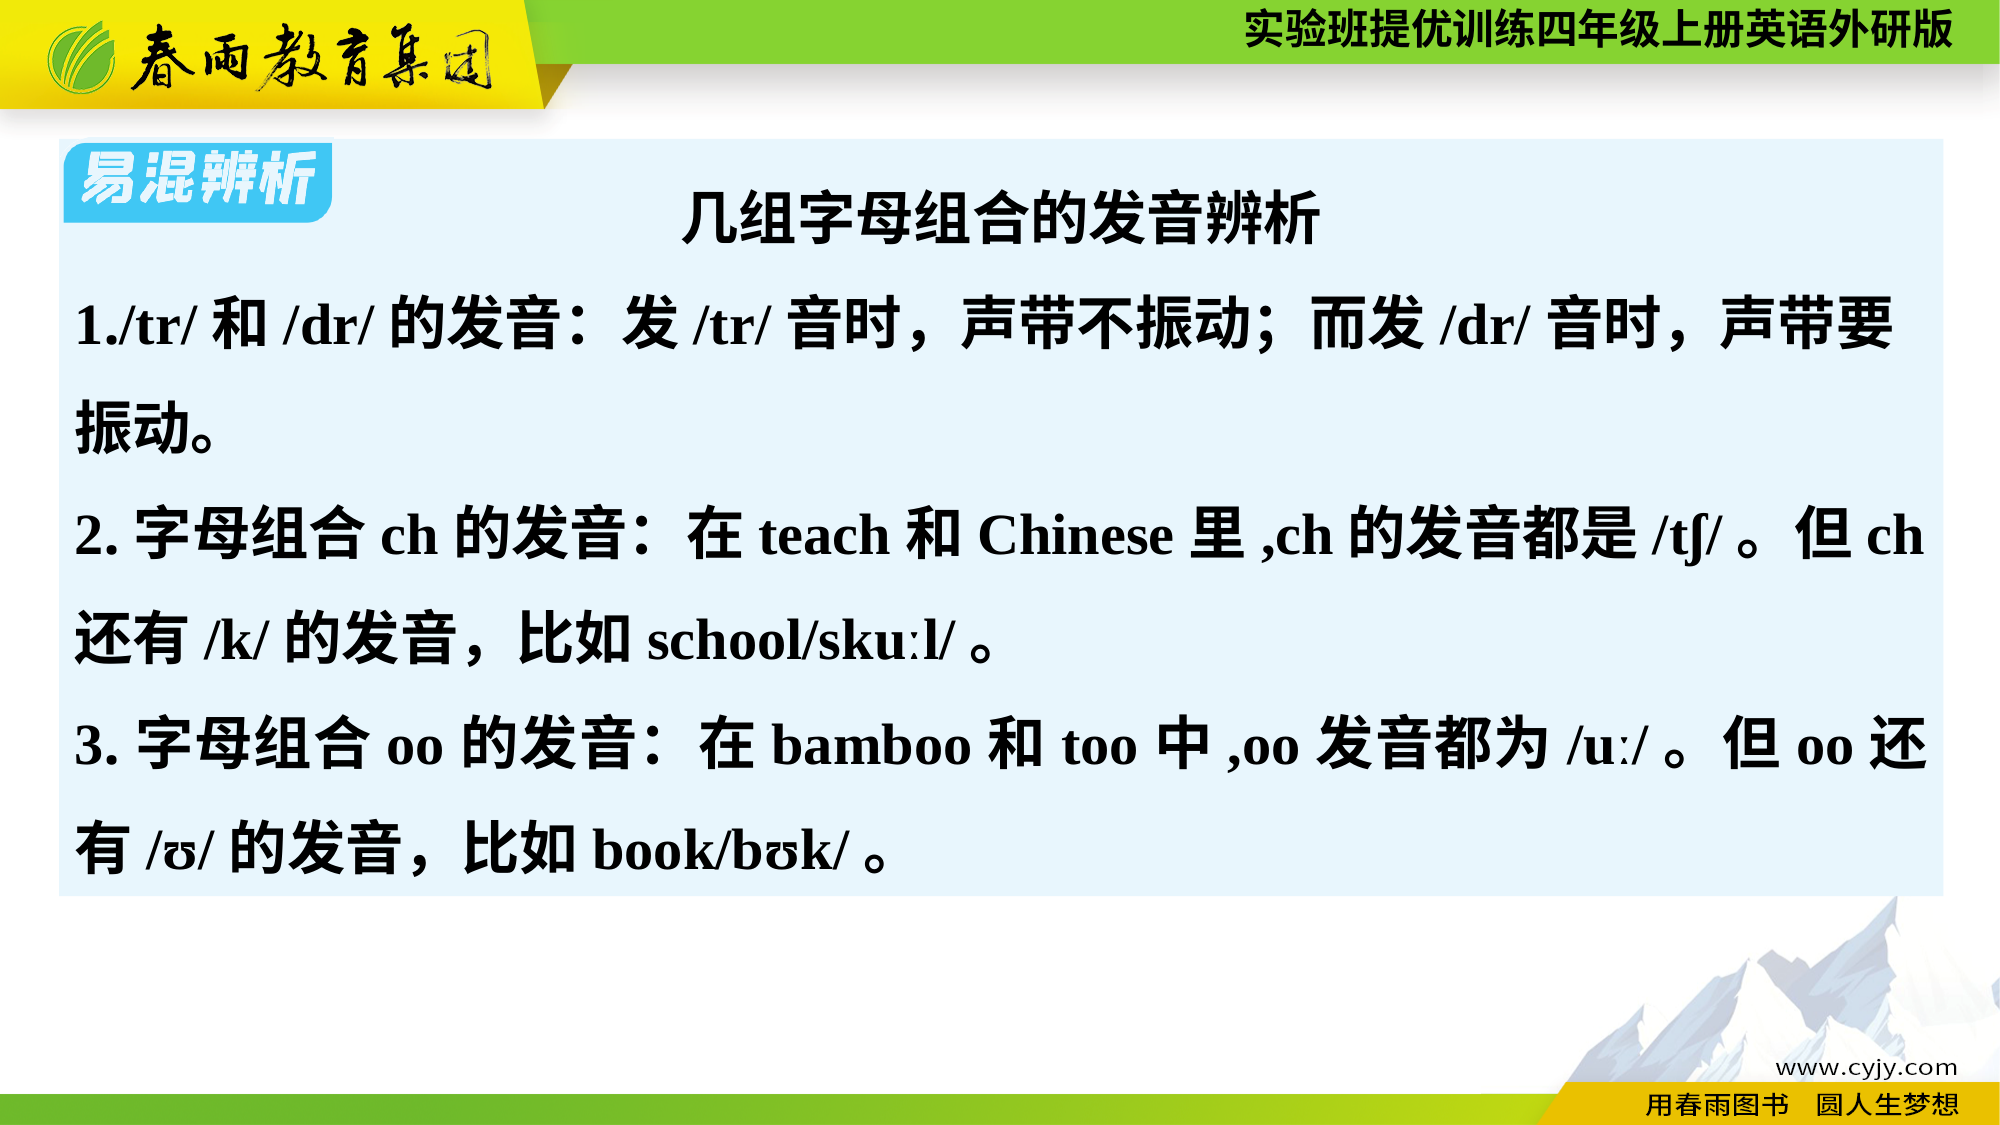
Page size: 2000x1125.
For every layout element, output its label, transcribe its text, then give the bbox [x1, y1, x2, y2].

list 几组字母组合的发音辨析 1./tr/和/dr/的发音：发/tr/音时，声带不振动；而发/dr/音时，声带要 振动。 2.字母组合ch的发音：在teach和Chinese里,ch的发音都是/tʃ/。但ch还有/k/的发音，比如school/skuːl/。 3.字母组合oo的发音：在bamboo和too中,oo发音都为/uː/。但oo还有/ʊ/的发音，比如book/bʊk/。 [59, 138, 1944, 897]
picture [0, 0, 2000, 1125]
